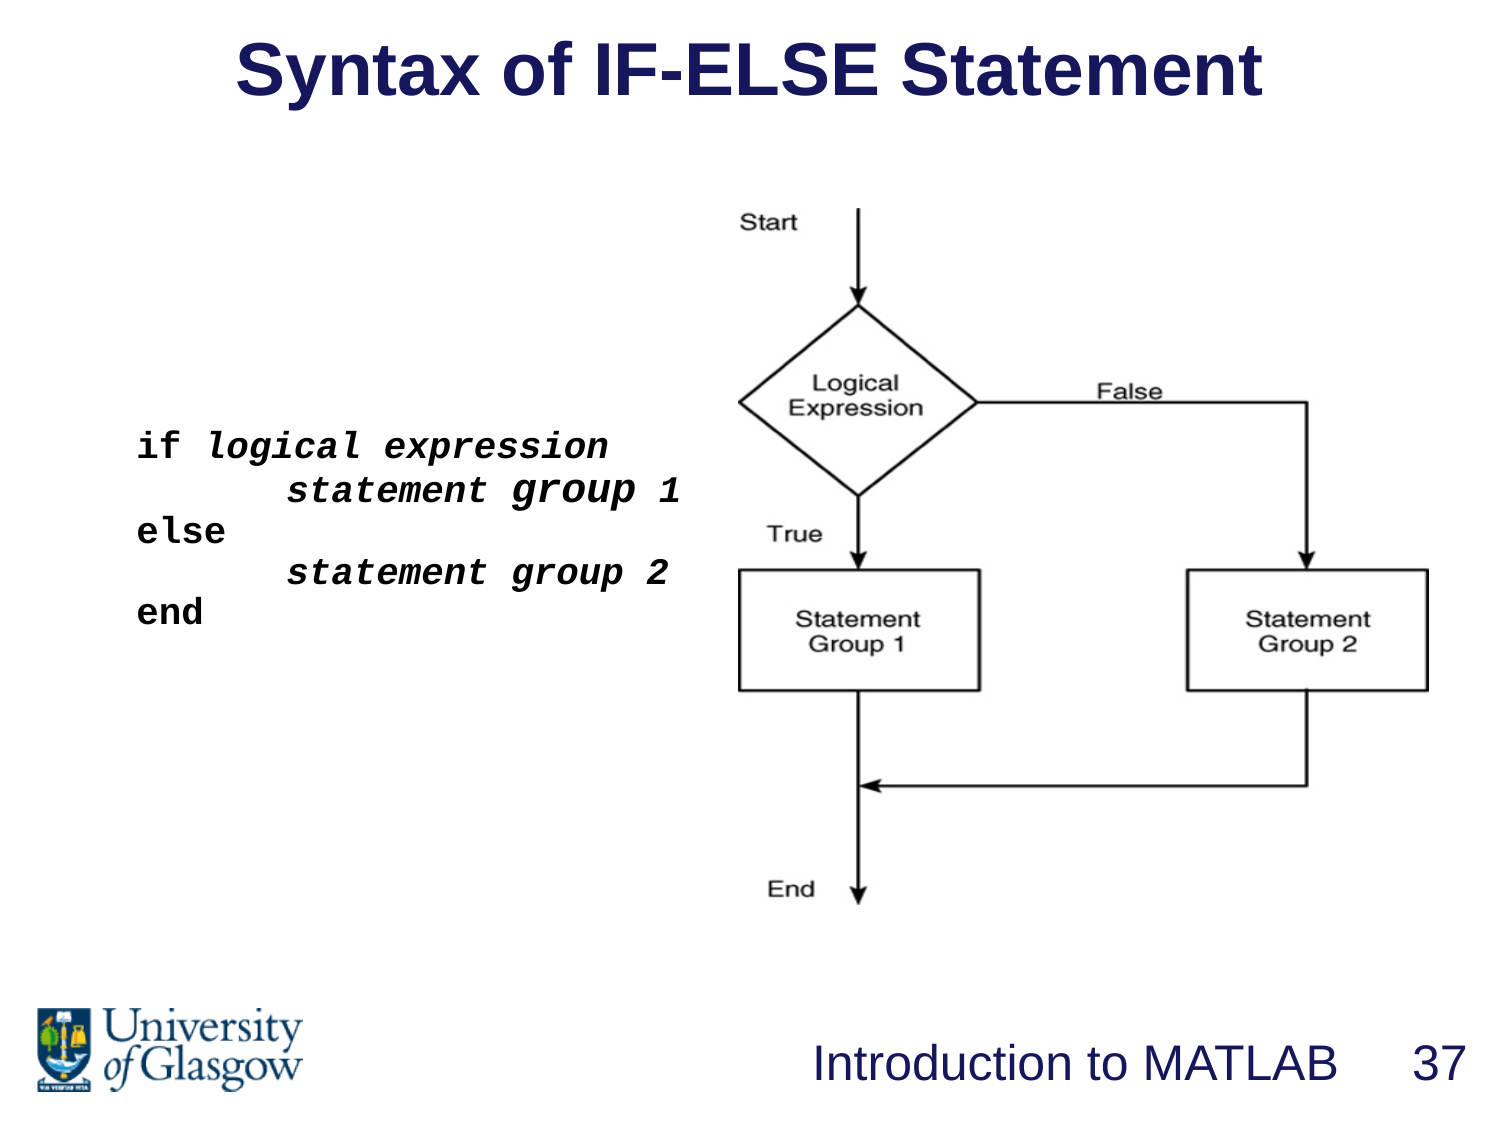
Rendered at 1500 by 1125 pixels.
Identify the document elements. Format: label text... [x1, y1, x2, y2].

picture [738, 208, 1429, 905]
text_box Syntax of IF-ELSE Statement [138, 2, 1362, 128]
text_box if logical expression statement group 1 else statement group 2 end [76, 373, 738, 640]
picture [37, 1008, 303, 1092]
